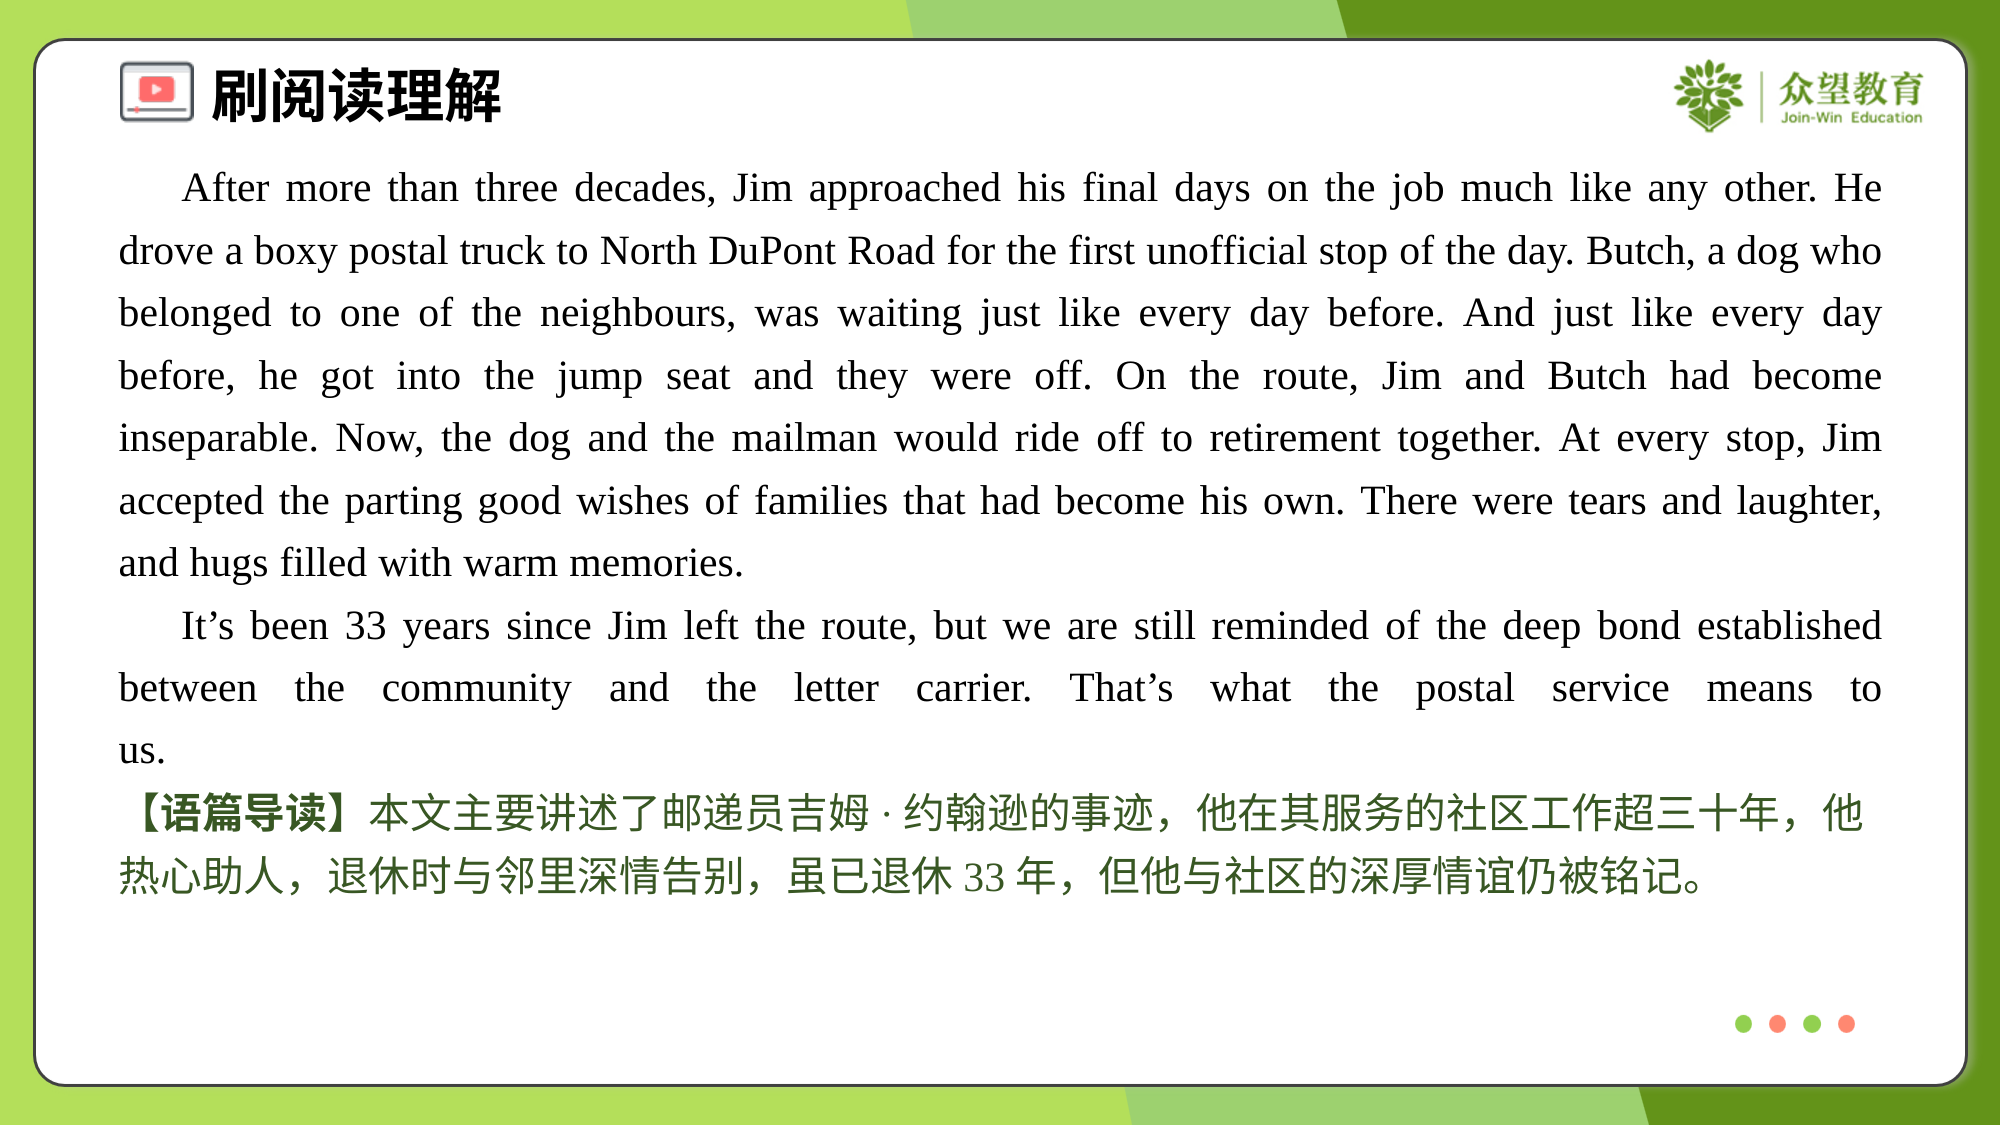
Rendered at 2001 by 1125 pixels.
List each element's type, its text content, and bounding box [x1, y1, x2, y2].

picture [0, 0, 2000, 1125]
text_box 【语篇导读】本文主要讲述了邮递员吉姆·约翰逊的事迹，他在其服务的社区工作超三十年，他热心助人，退休时与邻里深情告别，虽已退休33年，但他与社区的深厚情谊仍被铭记。 [118, 774, 1883, 895]
text_box After more than three decades, Jim approached his final days on the job much like any other. He drove a boxy postal truck to North DuPont Road for the first unofficial stop of the day. Butch, a dog who belonged to one of the neighbours, was waiting just like every day before. And just like every day before, he got into the jump seat and they were off. On the route, Jim and Butch had become inseparable. Now, the dog and the mailman would ride off to retirement together. At every stop, Jim accepted the parting good wishes of families that had become his own. There were tears and laughter, and hugs filled with warm memories. It’s been 33 years since Jim left the route, but we are still reminded of the deep bond established between the community and the letter carrier. That’s what the postal service means to us.#4 [118, 147, 1883, 767]
